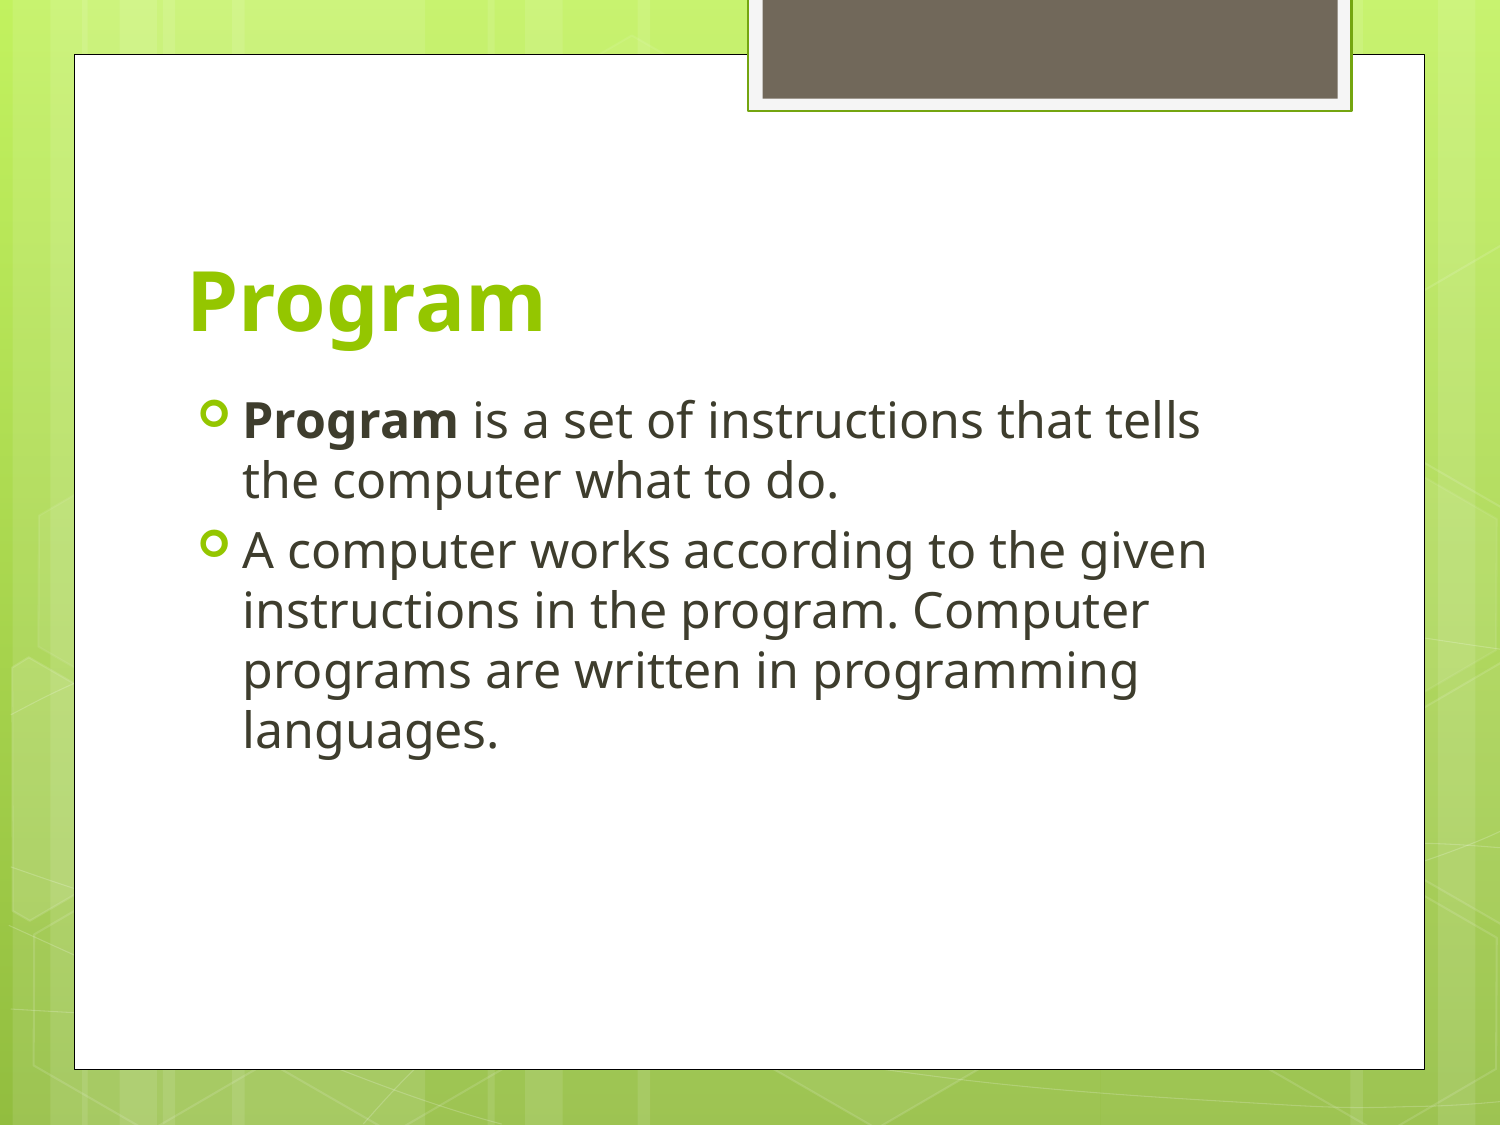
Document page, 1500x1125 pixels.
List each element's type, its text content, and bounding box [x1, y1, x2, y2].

title Program [171, 168, 1324, 357]
list Program is a set of instructions that tells the computer what to do. A computer works according to the given instructions in the program. Computer programs are written in programming languages. [171, 381, 1283, 957]
